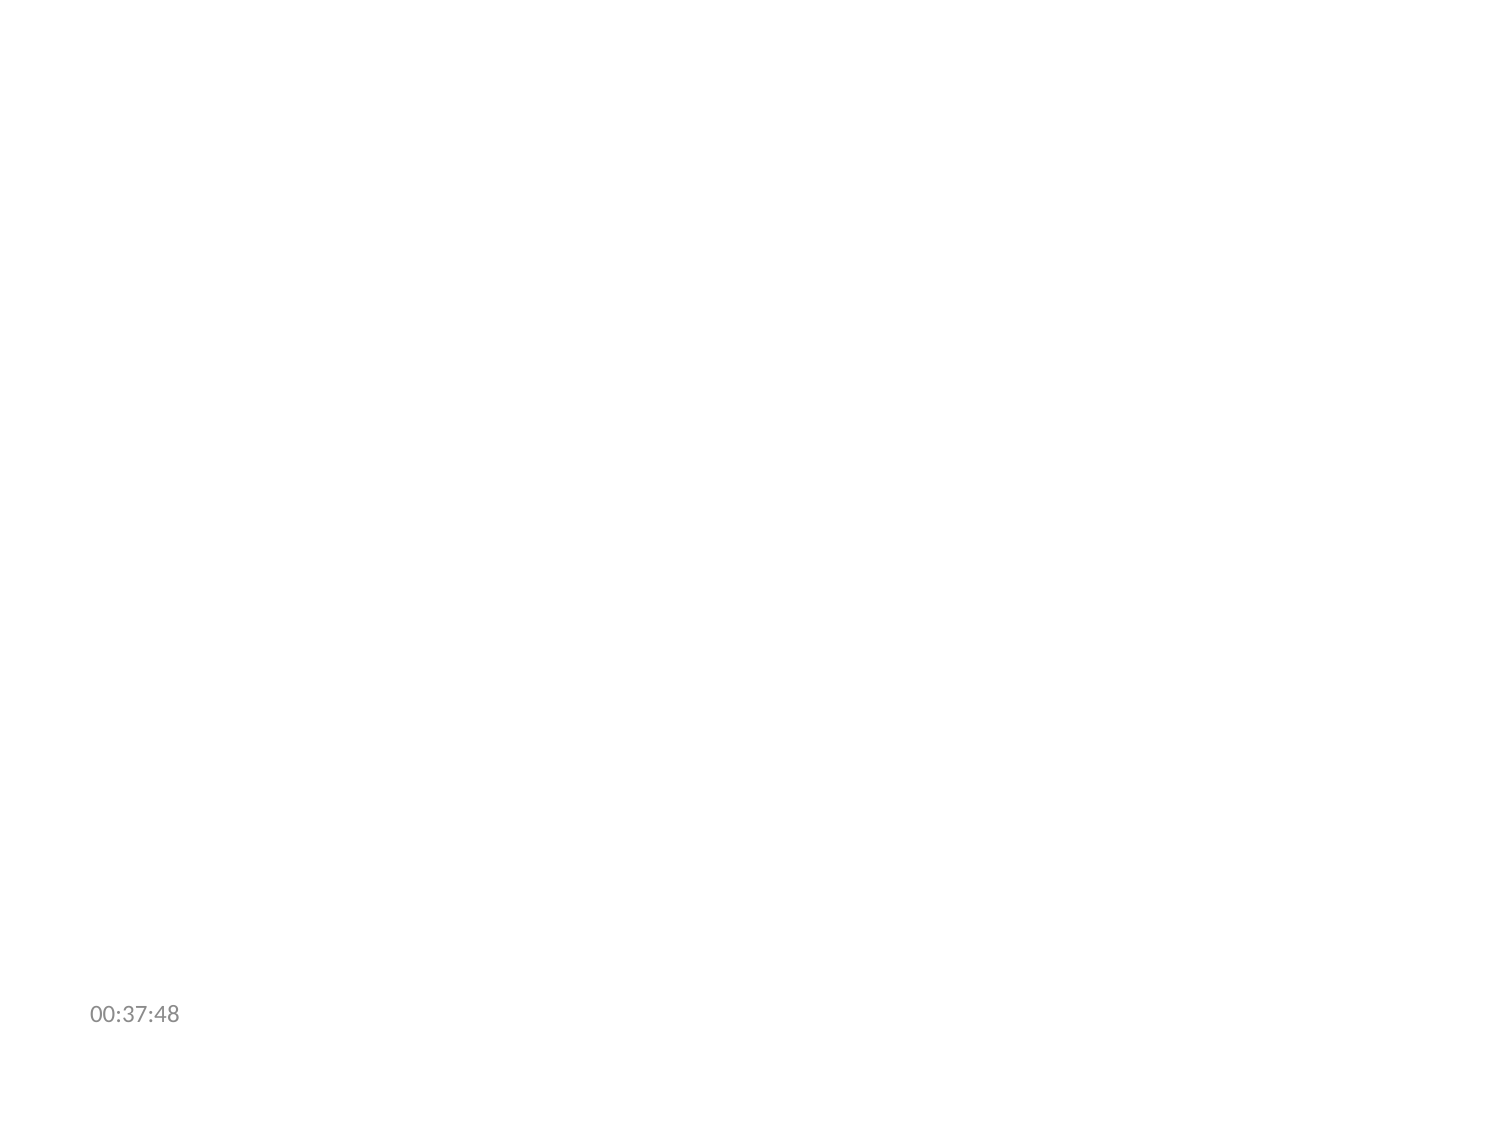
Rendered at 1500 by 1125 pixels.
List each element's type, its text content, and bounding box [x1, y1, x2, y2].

text_box 15:35:09 [75, 982, 425, 1043]
